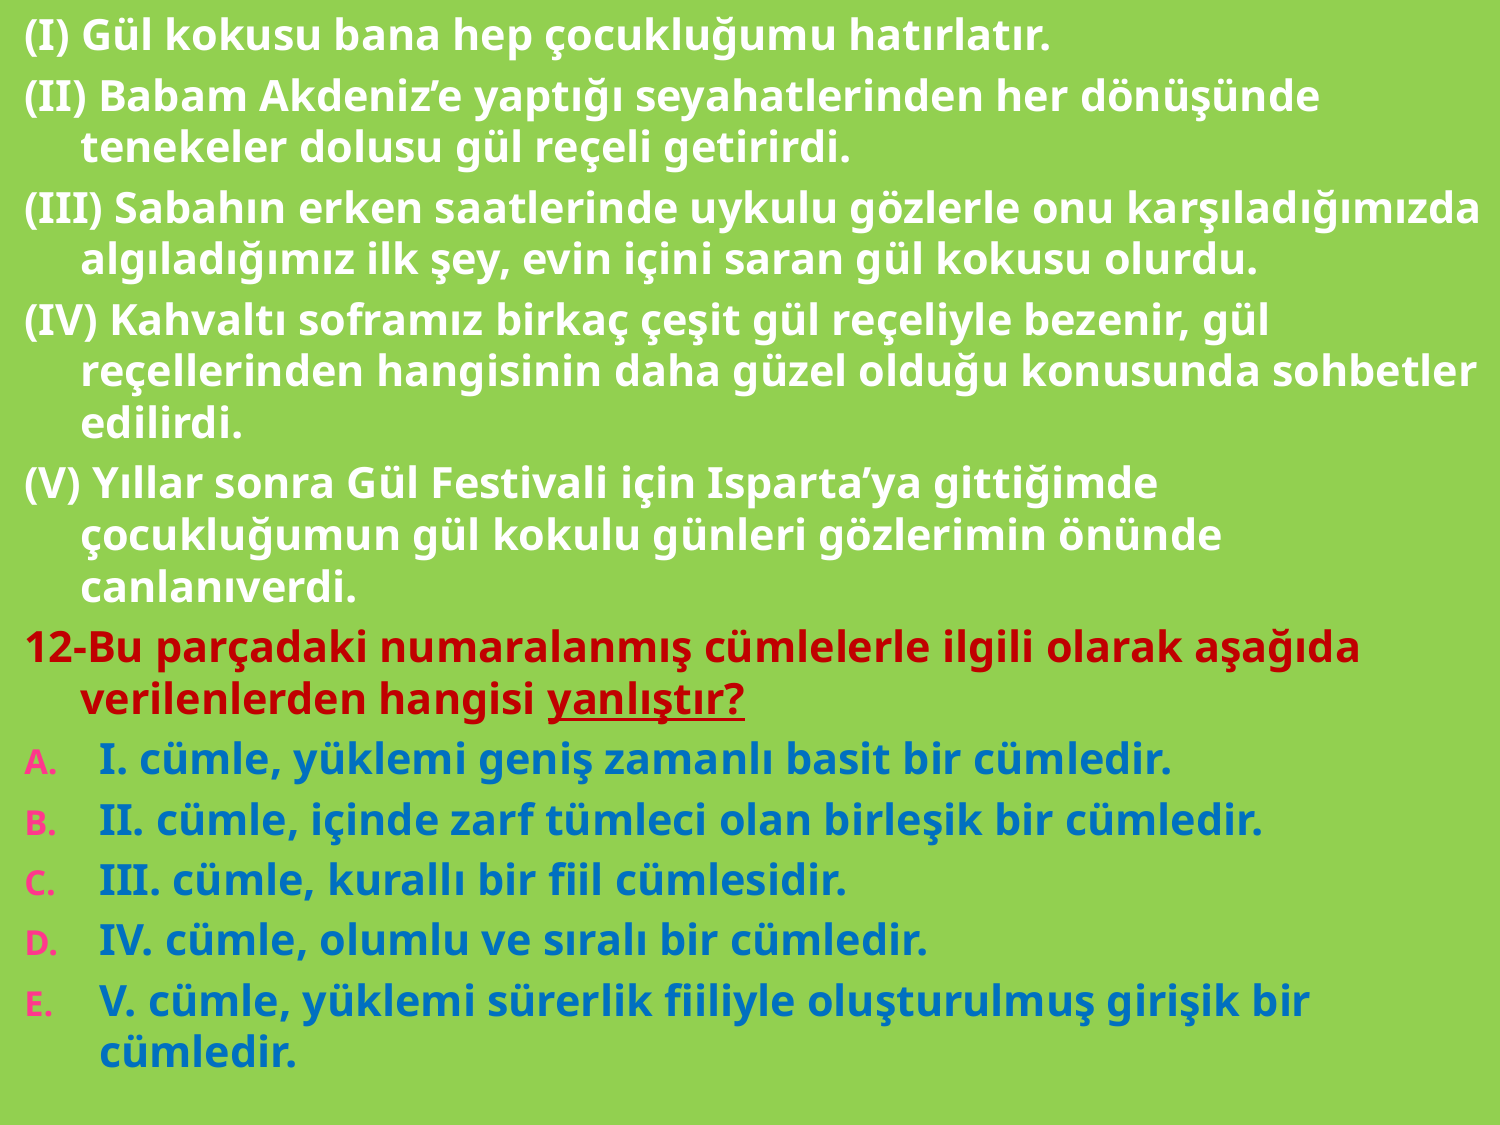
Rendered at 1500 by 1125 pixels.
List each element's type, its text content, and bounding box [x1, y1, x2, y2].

list (I) Gül kokusu bana hep çocukluğumu hatırlatır. (II) Babam Akdeniz’e yaptığı seyahatlerinden her dönüşünde tenekeler dolusu gül reçeli getirirdi. (III) Sabahın erken saatlerinde uykulu gözlerle onu karşıladığımızda algıladığımız ilk şey, evin içini saran gül kokusu olurdu. (IV) Kahvaltı soframız birkaç çeşit gül reçeliyle bezenir, gül reçellerinden hangisinin daha güzel olduğu konusunda sohbetler edilirdi. (V) Yıllar sonra Gül Festivali için Isparta’ya gittiğimde çocukluğumun gül kokulu günleri gözlerimin önünde canlanıverdi. 12-Bu parçadaki numaralanmış cümlelerle ilgili olarak aşağıda verilenlerden hangisi yanlıştır? I. cümle, yüklemi geniş zamanlı basit bir cümledir. II. cümle, içinde zarf tümleci olan birleşik bir cümledir. III. cümle, kurallı bir fiil cümlesidir. IV. cümle, olumlu ve sıralı bir cümledir. V. cümle, yüklemi sürerlik fiiliyle oluşturulmuş girişik bir cümledir. [0, 0, 1500, 1125]
